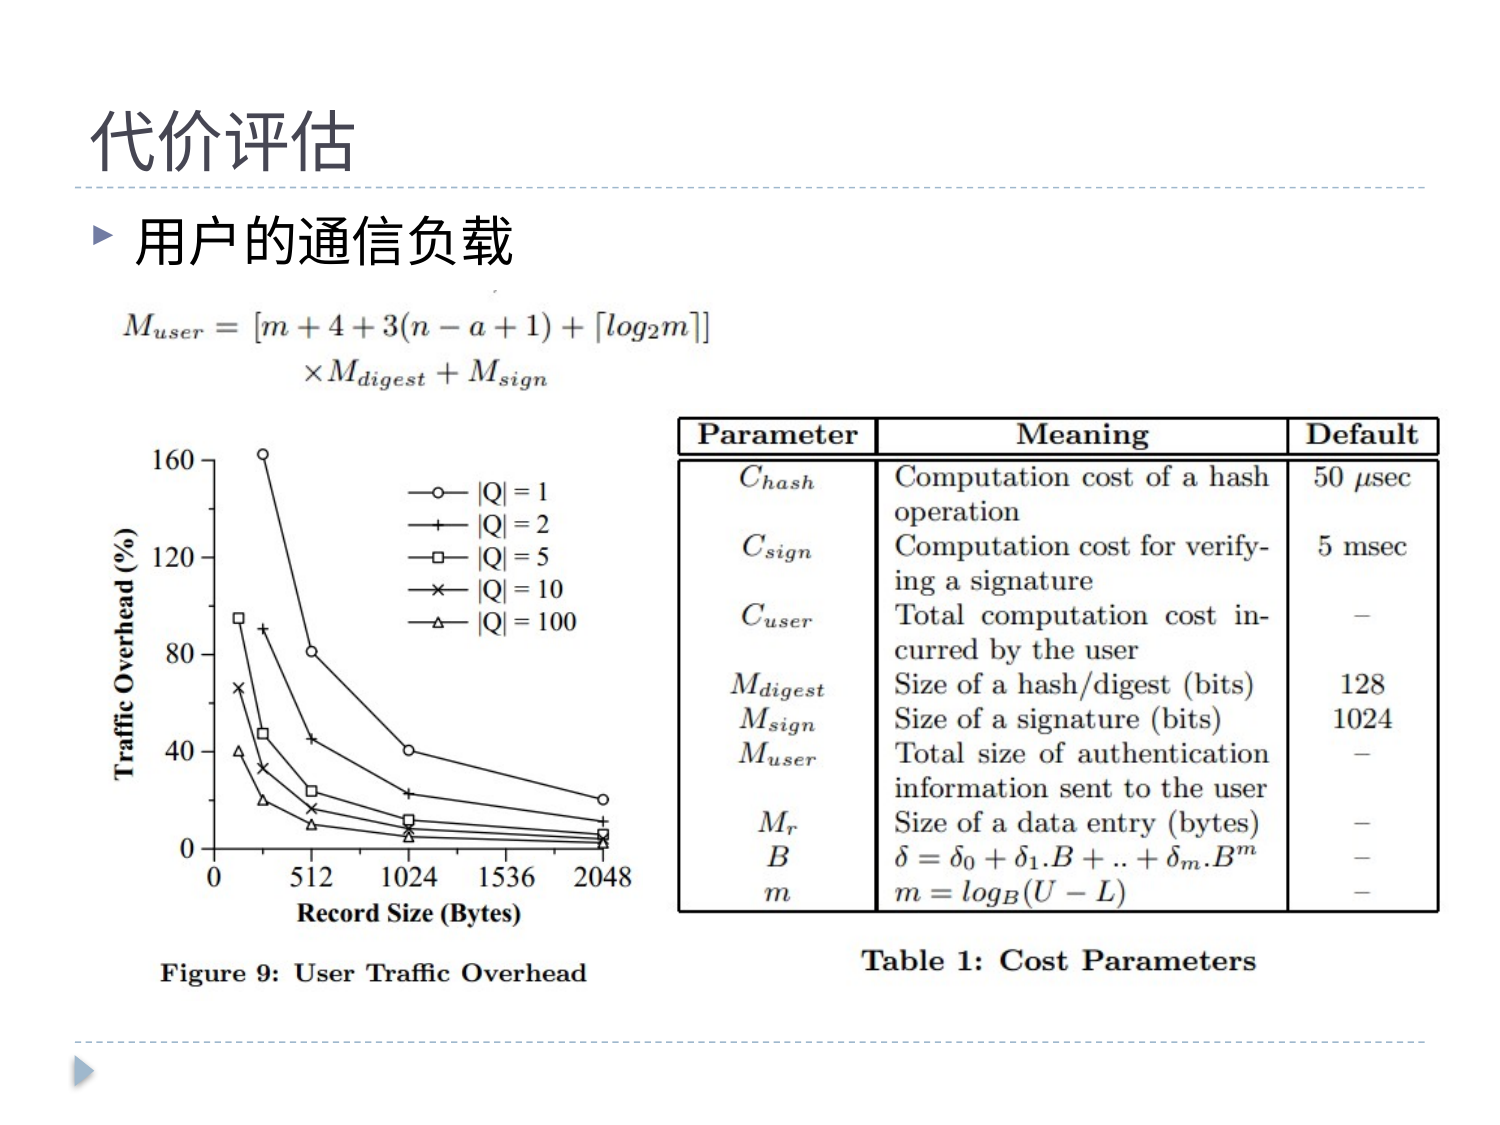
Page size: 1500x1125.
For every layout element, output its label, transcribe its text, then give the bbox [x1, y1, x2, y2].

list 用户的通信负载 [75, 200, 1425, 1010]
picture [88, 290, 1473, 1002]
title 代价评估 [75, 24, 1425, 188]
